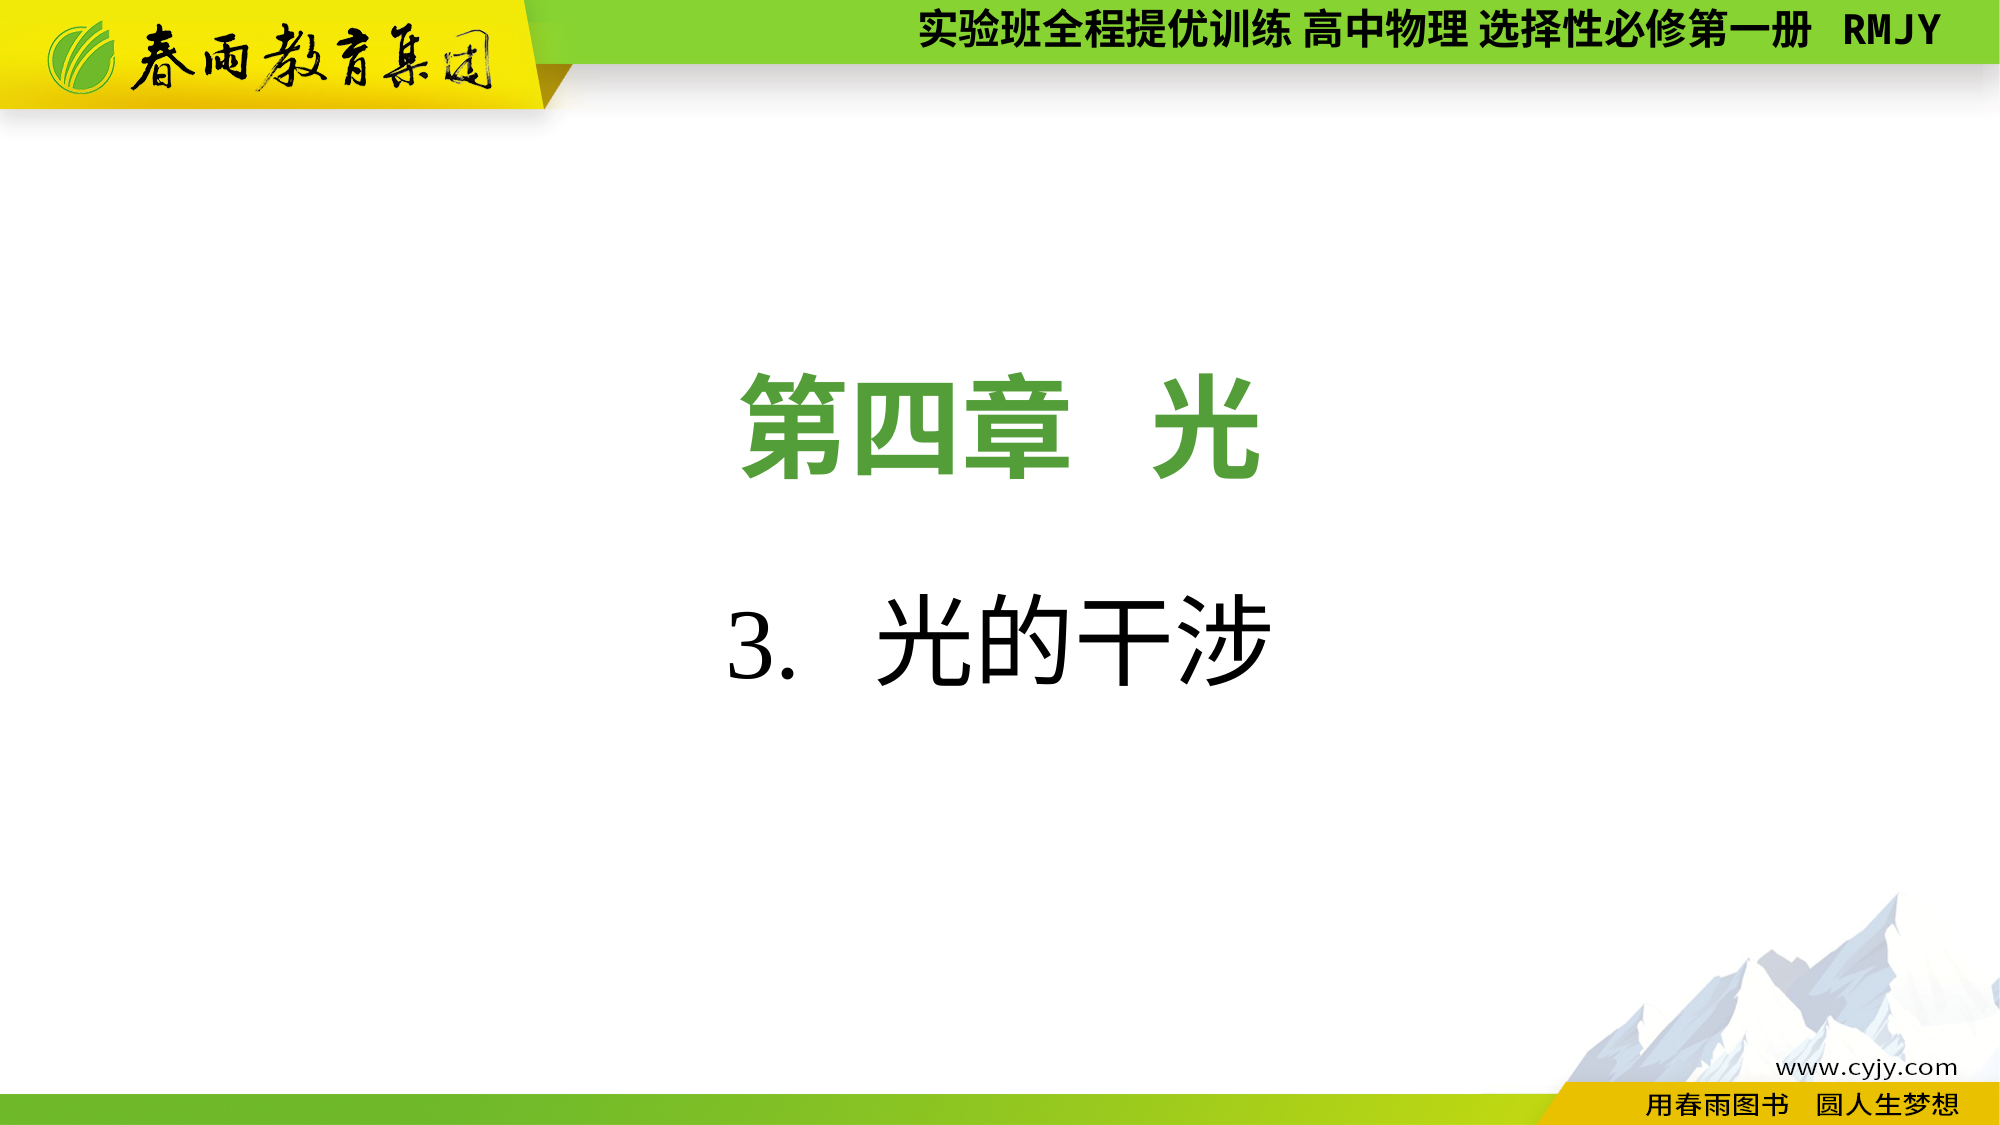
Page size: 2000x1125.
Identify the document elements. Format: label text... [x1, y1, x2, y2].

picture [0, 0, 2000, 1125]
text_box 第四章 光 [54, 282, 1946, 500]
text_box 3. 光的干涉 [54, 511, 1946, 706]
